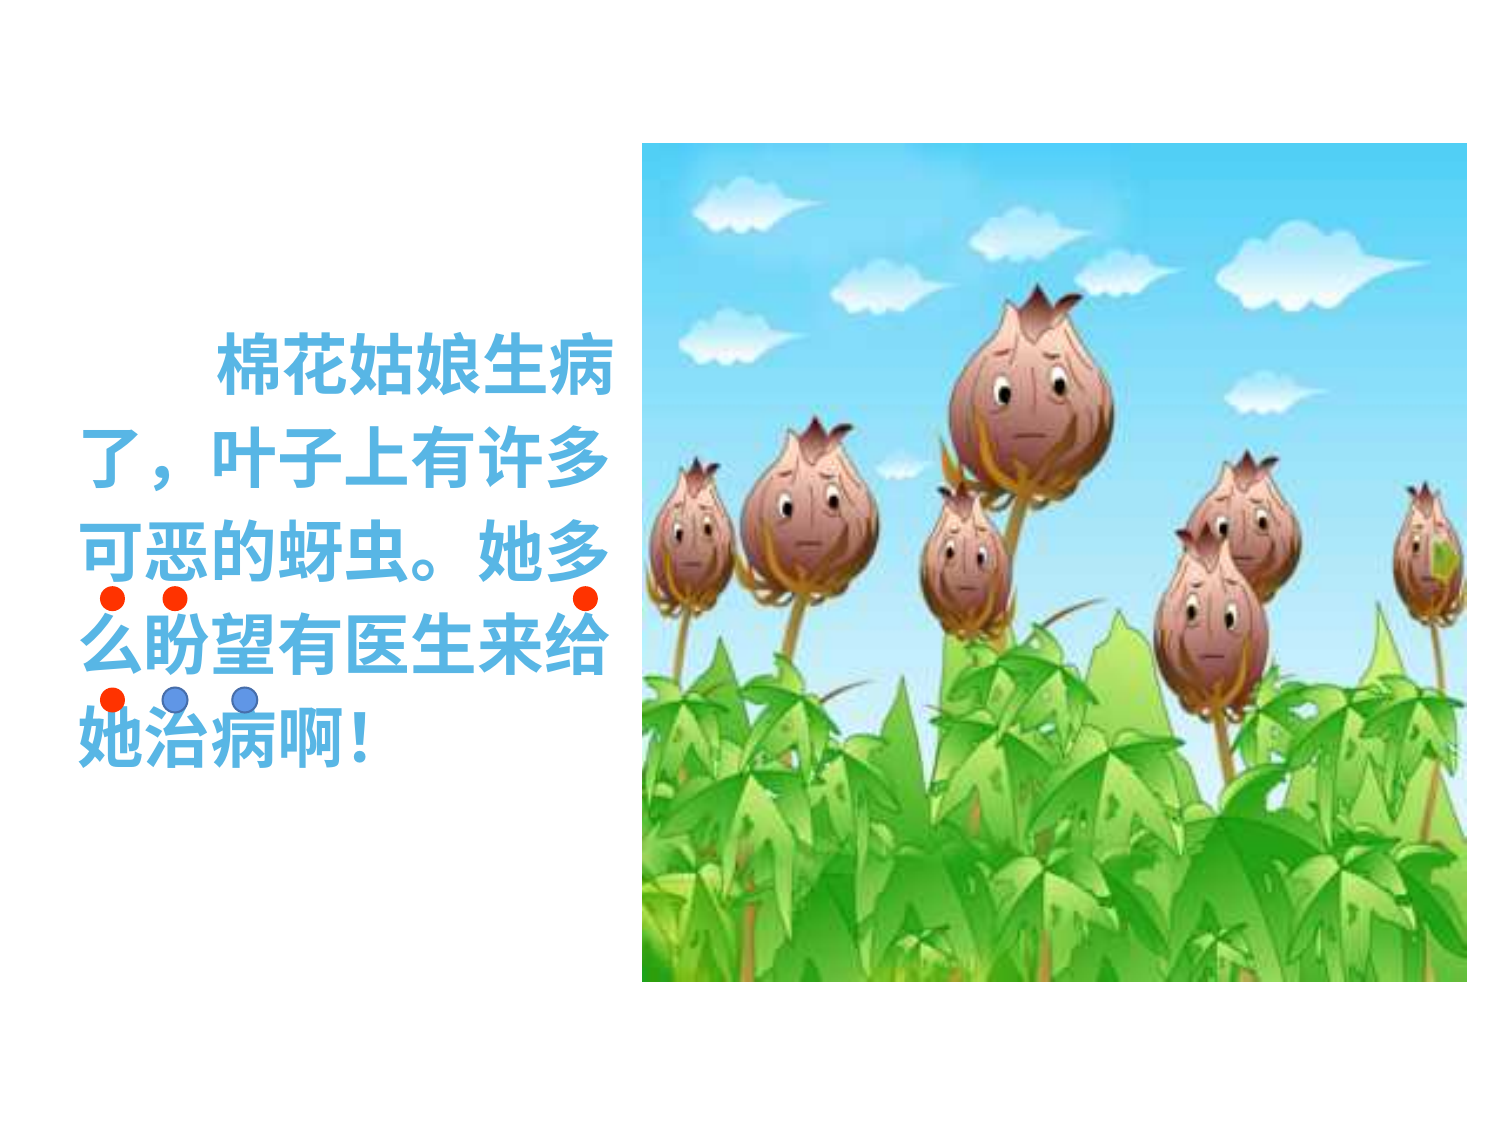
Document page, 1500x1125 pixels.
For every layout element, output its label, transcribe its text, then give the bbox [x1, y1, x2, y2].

text_box [99, 687, 125, 713]
text_box [572, 586, 598, 612]
text_box [162, 586, 188, 612]
text_box [161, 686, 189, 714]
picture [642, 143, 1467, 982]
text_box 棉花姑娘生病 了，叶子上有许多 可恶的蚜虫。她多 么盼望有医生来给 她治病啊！ [62, 315, 642, 784]
text_box [99, 586, 125, 612]
text_box [231, 686, 259, 714]
